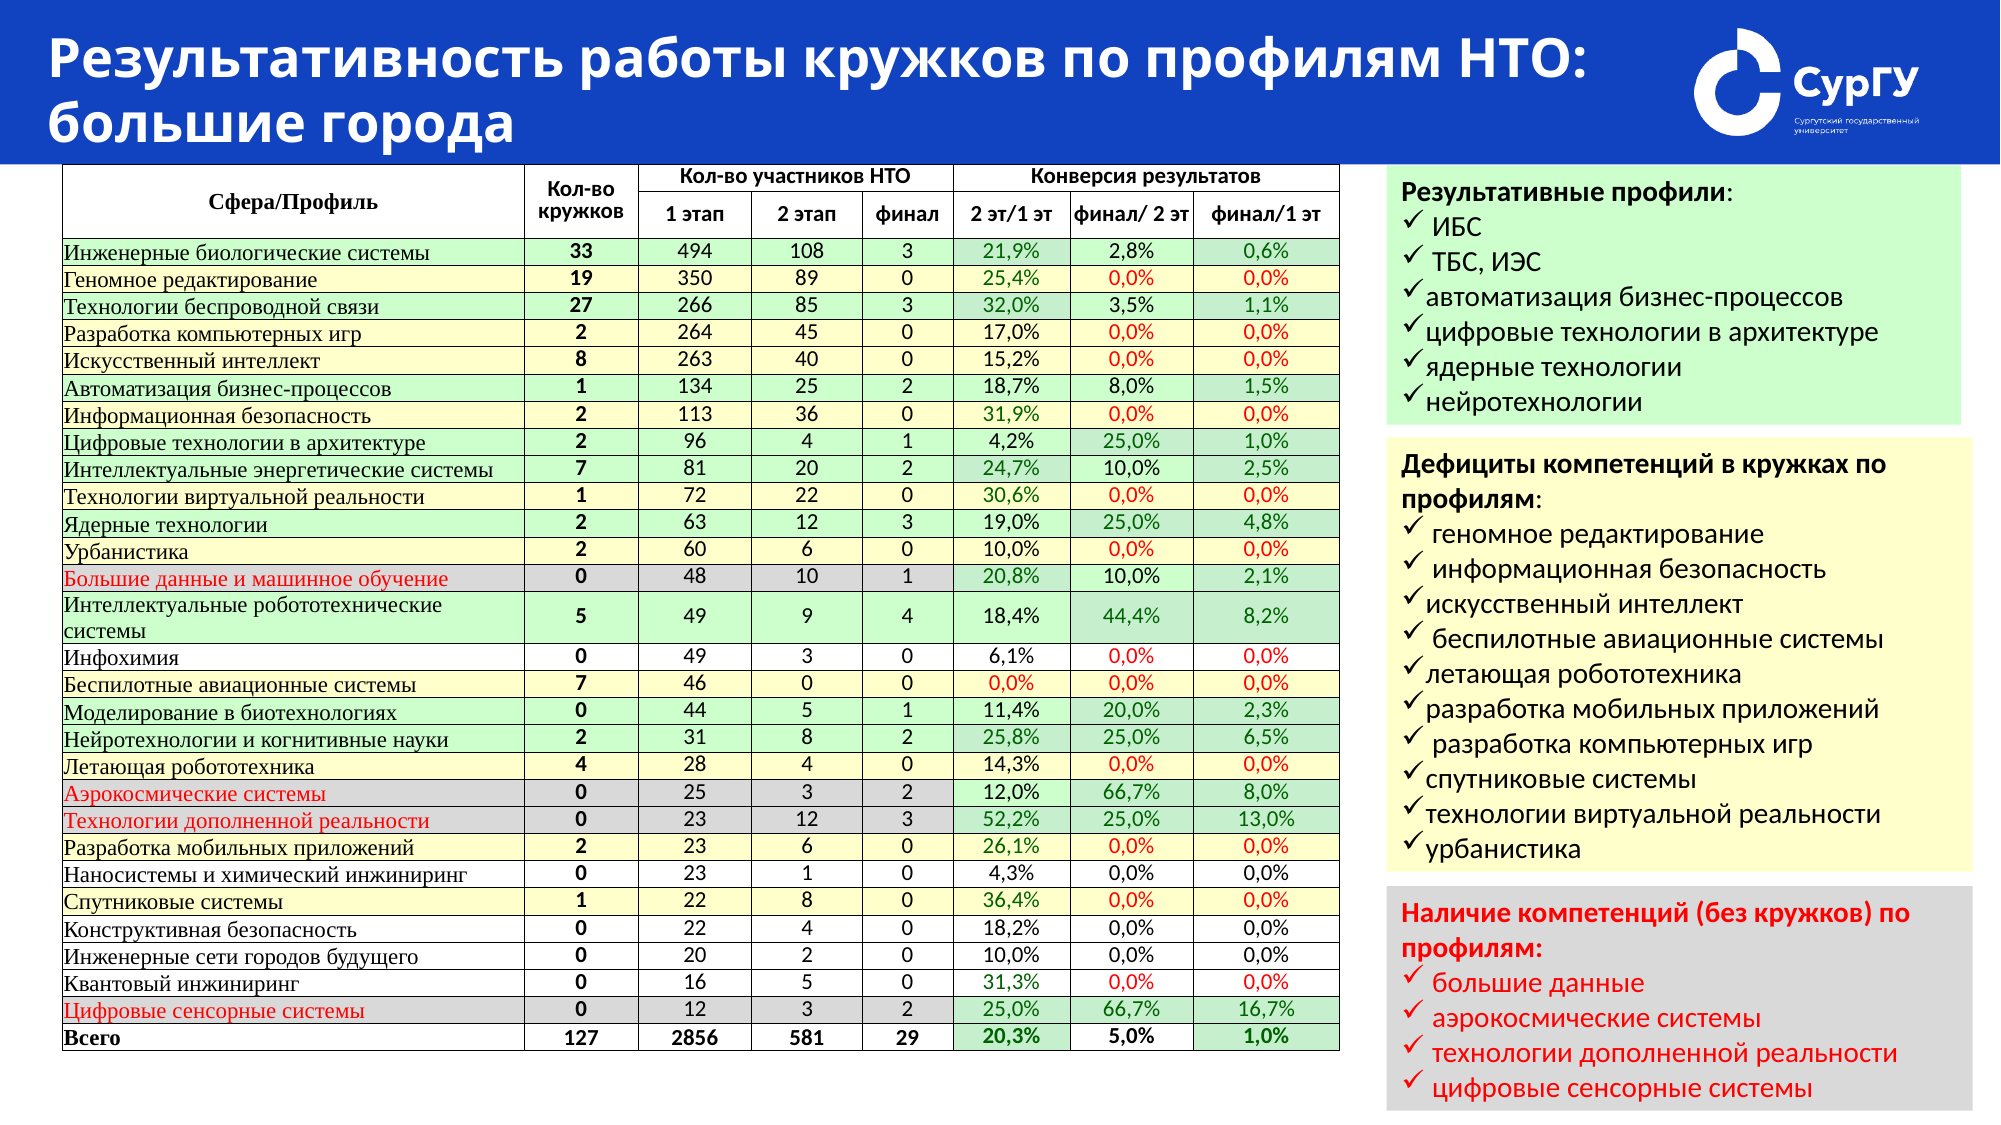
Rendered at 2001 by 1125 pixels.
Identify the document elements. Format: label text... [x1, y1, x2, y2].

table_cell 2 [863, 780, 953, 806]
table_cell 8,0% [1194, 780, 1339, 806]
table_cell 1,0% [1194, 429, 1339, 455]
table_cell 12 [752, 807, 862, 833]
table_cell 8 [525, 347, 638, 374]
table_cell 33 [525, 239, 638, 265]
table_cell 4,8% [1194, 510, 1339, 537]
table_cell 1 [863, 698, 953, 724]
table_cell 11,4% [954, 698, 1070, 724]
table_cell 12 [639, 997, 751, 1023]
table_cell 30,6% [954, 483, 1070, 509]
table_cell Урбанистика [63, 538, 524, 564]
table_cell 0 [863, 970, 953, 996]
table_cell 0,0% [1071, 861, 1193, 887]
table_cell 20,0% [1071, 698, 1193, 724]
text_box Наличие компетенций (без кружков) по профилям: большие данные аэрокосмические системы технологии дополненной реальности цифровые сенсорные системы [1386, 886, 1973, 1111]
table_cell Интеллектуальные робототехнические системы [63, 592, 524, 643]
table_cell 0,0% [1194, 671, 1339, 697]
table_cell 25 [752, 375, 862, 401]
table_cell 22 [752, 483, 862, 509]
table_cell 1 [752, 861, 862, 887]
table_cell финал [863, 192, 953, 238]
table_cell 0,0% [1071, 916, 1193, 942]
table_cell 0,0% [1194, 861, 1339, 887]
table_cell 0 [525, 997, 638, 1023]
table_cell Наносистемы и химический инжиниринг [63, 861, 524, 887]
table_cell 0 [525, 943, 638, 969]
table_cell 0 [863, 834, 953, 860]
table_cell 2 [525, 725, 638, 752]
table_cell 0 [525, 807, 638, 833]
table_cell 22 [639, 888, 751, 915]
table_cell 4 [752, 916, 862, 942]
table_cell 0,0% [1194, 320, 1339, 346]
table_cell 5 [752, 698, 862, 724]
table_cell 0,0% [1071, 644, 1193, 670]
table_cell 17,0% [954, 320, 1070, 346]
table_cell 27 [525, 293, 638, 319]
table_cell 6,1% [954, 644, 1070, 670]
table_cell 0 [863, 888, 953, 915]
table_cell 7 [525, 456, 638, 482]
table_cell 10,0% [954, 943, 1070, 969]
table_cell Моделирование в биотехнологиях [63, 698, 524, 724]
table_cell 20,8% [954, 565, 1070, 591]
table_cell 60 [639, 538, 751, 564]
table_cell 5 [525, 592, 638, 643]
table_cell 36 [752, 402, 862, 428]
table_cell 0 [863, 671, 953, 697]
table_cell Автоматизация бизнес-процессов [63, 375, 524, 401]
table_cell 25,0% [1071, 725, 1193, 752]
table_cell 0,0% [1194, 753, 1339, 779]
table_cell 7 [525, 671, 638, 697]
table_cell 0,0% [1071, 320, 1193, 346]
table_cell 3 [863, 239, 953, 265]
table_cell 0,0% [1194, 916, 1339, 942]
table_cell 108 [752, 239, 862, 265]
table_cell Летающая робототехника [63, 753, 524, 779]
table_cell 9 [752, 592, 862, 643]
table_cell 23 [639, 834, 751, 860]
table_cell 0 [863, 753, 953, 779]
table_cell 2 этап [752, 192, 862, 238]
table_cell Геномное редактирование [63, 266, 524, 292]
table_cell 0,0% [1194, 402, 1339, 428]
table_cell 4 [863, 592, 953, 643]
table_cell 28 [639, 753, 751, 779]
table_cell 25,0% [1071, 429, 1193, 455]
table_cell 0 [525, 916, 638, 942]
table_cell 1 [863, 565, 953, 591]
table_cell 0 [863, 347, 953, 374]
table_cell 2 [863, 456, 953, 482]
table_cell 45 [752, 320, 862, 346]
table_cell Большие данные и машинное обучение [63, 565, 524, 591]
table_cell 2 [525, 510, 638, 537]
table_cell 1 [525, 483, 638, 509]
table_cell 10,0% [954, 538, 1070, 564]
table_cell 13,0% [1194, 807, 1339, 833]
table_cell 89 [752, 266, 862, 292]
table_cell 0 [863, 538, 953, 564]
table_cell 63 [639, 510, 751, 537]
table_cell 0,0% [954, 671, 1070, 697]
table_cell 6 [752, 538, 862, 564]
table_cell 5,0% [1071, 1024, 1193, 1050]
table_cell финал/ 2 эт [1071, 192, 1193, 238]
table_cell 266 [639, 293, 751, 319]
table_cell 6 [752, 834, 862, 860]
table_cell 0,0% [1071, 943, 1193, 969]
table_cell 2 [752, 943, 862, 969]
table_cell Технологии виртуальной реальности [63, 483, 524, 509]
table_cell 31 [639, 725, 751, 752]
table_cell 0,0% [1071, 483, 1193, 509]
table_cell 0 [863, 644, 953, 670]
table_cell 1 [525, 888, 638, 915]
table_cell 31,3% [954, 970, 1070, 996]
table_cell 31,9% [954, 402, 1070, 428]
table_cell 0,0% [1194, 888, 1339, 915]
table_cell 25,0% [1071, 510, 1193, 537]
table_cell 0,0% [1071, 266, 1193, 292]
table_cell 0 [525, 861, 638, 887]
table_cell 134 [639, 375, 751, 401]
table_cell 49 [639, 644, 751, 670]
table_cell 0,0% [1194, 266, 1339, 292]
text_box Результативность работы кружков по профилям НТО: большие города [27, 13, 1655, 163]
table_cell 0,0% [1194, 538, 1339, 564]
table_cell 0,0% [1071, 347, 1193, 374]
table_cell 0,0% [1071, 888, 1193, 915]
table_cell 96 [639, 429, 751, 455]
table_cell 0 [863, 483, 953, 509]
table_cell 0 [525, 780, 638, 806]
table_header Сфера/Профиль [63, 165, 524, 238]
table_cell 2 [525, 320, 638, 346]
table_cell 2,3% [1194, 698, 1339, 724]
table_cell 10 [752, 565, 862, 591]
table_cell 2 [525, 429, 638, 455]
table_cell 0 [525, 644, 638, 670]
table_cell 20 [639, 943, 751, 969]
table_cell 1,0% [1194, 1024, 1339, 1050]
table_cell Инфохимия [63, 644, 524, 670]
table_cell 3 [752, 997, 862, 1023]
table_header Конверсия результатов [954, 165, 1339, 191]
table_cell 36,4% [954, 888, 1070, 915]
table_cell 66,7% [1071, 780, 1193, 806]
table_cell 4 [525, 753, 638, 779]
table_cell 19,0% [954, 510, 1070, 537]
table_cell 2 [525, 402, 638, 428]
table_cell 2 [863, 997, 953, 1023]
table_cell 10,0% [1071, 456, 1193, 482]
table_cell Инженерные сети городов будущего [63, 943, 524, 969]
table_cell 0,6% [1194, 239, 1339, 265]
table_cell 44 [639, 698, 751, 724]
table_cell 0 [525, 698, 638, 724]
table_cell 21,9% [954, 239, 1070, 265]
table_cell 0,0% [1071, 753, 1193, 779]
table_cell 12,0% [954, 780, 1070, 806]
table_cell 127 [525, 1024, 638, 1050]
table_cell 0,0% [1194, 943, 1339, 969]
table_cell 8,0% [1071, 375, 1193, 401]
text_box Дефициты компетенций в кружках по профилям: геномное редактирование информационная безопасность искусственный интеллект беспилотные авиационные системы летающая робототехника разработка мобильных приложений разработка компьютерных игр спутниковые системы технологии виртуальной реальности урбанистика [1386, 437, 1973, 872]
table_cell 49 [639, 592, 751, 643]
table_cell Цифровые технологии в архитектуре [63, 429, 524, 455]
table_cell 581 [752, 1024, 862, 1050]
table_cell 2,1% [1194, 565, 1339, 591]
table_cell 18,7% [954, 375, 1070, 401]
table_cell Интеллектуальные энергетические системы [63, 456, 524, 482]
table_cell Спутниковые системы [63, 888, 524, 915]
picture [1694, 28, 1919, 136]
table_cell 494 [639, 239, 751, 265]
table_cell 23 [639, 807, 751, 833]
table_cell 8,2% [1194, 592, 1339, 643]
table_cell 2,8% [1071, 239, 1193, 265]
table_cell Разработка мобильных приложений [63, 834, 524, 860]
table_cell 3 [752, 780, 862, 806]
table_cell Квантовый инжиниринг [63, 970, 524, 996]
table_cell 263 [639, 347, 751, 374]
table_cell 350 [639, 266, 751, 292]
table_cell 6,5% [1194, 725, 1339, 752]
table_cell 0 [525, 970, 638, 996]
table_cell 44,4% [1071, 592, 1193, 643]
table_cell 1 этап [639, 192, 751, 238]
table_cell Всего [63, 1024, 524, 1050]
table_cell 4,3% [954, 861, 1070, 887]
table_cell 24,7% [954, 456, 1070, 482]
table_cell 0,0% [1071, 402, 1193, 428]
table_cell 0,0% [1194, 347, 1339, 374]
table_cell 18,4% [954, 592, 1070, 643]
table_cell 22 [639, 916, 751, 942]
table_cell 0 [863, 266, 953, 292]
table_cell 0 [863, 320, 953, 346]
table_header Кол-во участников НТО [639, 165, 953, 191]
table_cell 1,5% [1194, 375, 1339, 401]
table_cell Конструктивная безопасность [63, 916, 524, 942]
table_cell Нейротехнологии и когнитивные науки [63, 725, 524, 752]
table_cell 0,0% [1071, 970, 1193, 996]
table_cell 20,3% [954, 1024, 1070, 1050]
table_cell 1 [863, 429, 953, 455]
table_cell 52,2% [954, 807, 1070, 833]
table_cell 20 [752, 456, 862, 482]
table_cell 0,0% [1194, 970, 1339, 996]
table_cell 8 [752, 725, 862, 752]
table_cell Инженерные биологические системы [63, 239, 524, 265]
table_cell 2,5% [1194, 456, 1339, 482]
table_cell 3 [863, 807, 953, 833]
table_cell 8 [752, 888, 862, 915]
table_cell 25,0% [1071, 807, 1193, 833]
table_cell 0,0% [1194, 834, 1339, 860]
table_cell Цифровые сенсорные системы [63, 997, 524, 1023]
table_cell 2 [863, 375, 953, 401]
table_cell Ядерные технологии [63, 510, 524, 537]
table_cell 14,3% [954, 753, 1070, 779]
table_cell 81 [639, 456, 751, 482]
table_cell 32,0% [954, 293, 1070, 319]
table_cell Беспилотные авиационные системы [63, 671, 524, 697]
table_cell 2 [863, 725, 953, 752]
table_cell 0,0% [1071, 538, 1193, 564]
table_cell 264 [639, 320, 751, 346]
table_cell 40 [752, 347, 862, 374]
table_cell 4 [752, 429, 862, 455]
table_cell 0 [863, 861, 953, 887]
table_cell 3 [863, 510, 953, 537]
table_header Кол-во кружков [525, 165, 638, 238]
table_cell Аэрокосмические системы [63, 780, 524, 806]
table_cell Технологии беспроводной связи [63, 293, 524, 319]
table_cell 15,2% [954, 347, 1070, 374]
table_cell Технологии дополненной реальности [63, 807, 524, 833]
table_cell 46 [639, 671, 751, 697]
table_cell 25,8% [954, 725, 1070, 752]
table_cell 5 [752, 970, 862, 996]
text_box [0, 0, 2000, 165]
table_cell 23 [639, 861, 751, 887]
table_cell 10,0% [1071, 565, 1193, 591]
table_cell 0 [863, 402, 953, 428]
table_cell 66,7% [1071, 997, 1193, 1023]
table_cell 2 [525, 538, 638, 564]
table_cell 25,4% [954, 266, 1070, 292]
table_cell 4 [752, 753, 862, 779]
table_cell Информационная безопасность [63, 402, 524, 428]
table_cell Искусственный интеллект [63, 347, 524, 374]
text_box Результативные профили: ИБС ТБС, ИЭС автоматизация бизнес-процессов цифровые технологии в архитектуре ядерные технологии нейротехнологии [1386, 165, 1961, 425]
table_cell 2 эт/1 эт [954, 192, 1070, 238]
table_cell 1 [525, 375, 638, 401]
table_cell 72 [639, 483, 751, 509]
table_cell 25 [639, 780, 751, 806]
table_cell 3,5% [1071, 293, 1193, 319]
table_cell 113 [639, 402, 751, 428]
table_cell 0 [525, 565, 638, 591]
table_cell 29 [863, 1024, 953, 1050]
table_cell 12 [752, 510, 862, 537]
table_cell 1,1% [1194, 293, 1339, 319]
table_cell 0 [863, 943, 953, 969]
table_cell 19 [525, 266, 638, 292]
table_cell 48 [639, 565, 751, 591]
table_cell 4,2% [954, 429, 1070, 455]
table_cell 0,0% [1071, 834, 1193, 860]
table_cell 16 [639, 970, 751, 996]
table_cell 0 [752, 671, 862, 697]
table_cell 3 [863, 293, 953, 319]
table_cell 0 [863, 916, 953, 942]
table_cell 3 [752, 644, 862, 670]
table_cell 18,2% [954, 916, 1070, 942]
table_cell 0,0% [1194, 483, 1339, 509]
table_cell 0,0% [1194, 644, 1339, 670]
table_cell 25,0% [954, 997, 1070, 1023]
table_cell финал/1 эт [1194, 192, 1339, 238]
table_cell 16,7% [1194, 997, 1339, 1023]
table_cell 2 [525, 834, 638, 860]
table_cell 2856 [639, 1024, 751, 1050]
table_cell Разработка компьютерных игр [63, 320, 524, 346]
table_cell 85 [752, 293, 862, 319]
table_cell 26,1% [954, 834, 1070, 860]
table_cell 0,0% [1071, 671, 1193, 697]
